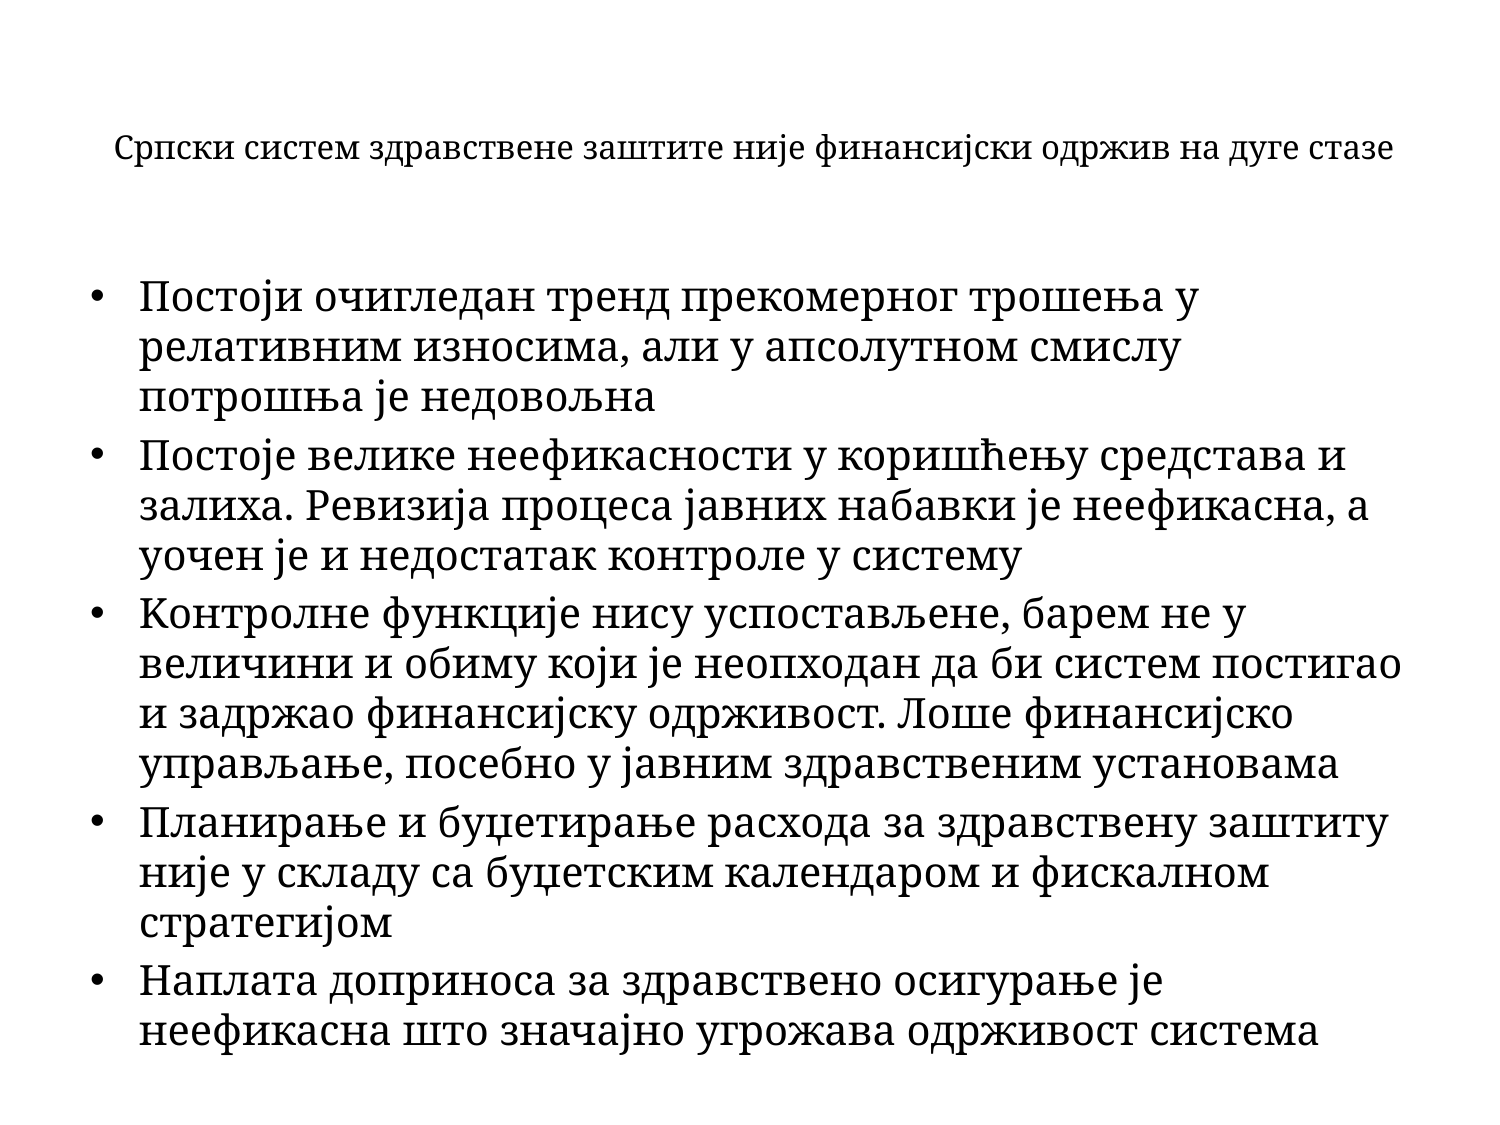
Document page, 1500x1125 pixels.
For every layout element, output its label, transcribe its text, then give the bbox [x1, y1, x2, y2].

title Српски систем здравствене заштите није финансијски одржив на дуге стазе [75, 45, 1425, 233]
list Постоји очигледан тренд прекомерног трошења у релативним износима, али у апсолутном смислу потрошња је недовољна Постоје велике неефикасности у коришћењу средстава и залиха. Ревизија процеса јавних набавки је неефикасна, а уочен је и недостатак контроле у систему Kонтролне функције нису успостављене, барем не у величини и обиму који је неопходан да би систем постигао и задржао финансијску одрживост. Лоше финансијско управљање, посебно у јавним здравственим установама Планирање и буџетирање расхода за здравствену заштиту није у складу са буџетским календаром и фискалном стратегијом Наплата доприноса за здравствено осигурање је неефикасна што значајно угрожава одрживост система [75, 262, 1425, 1083]
